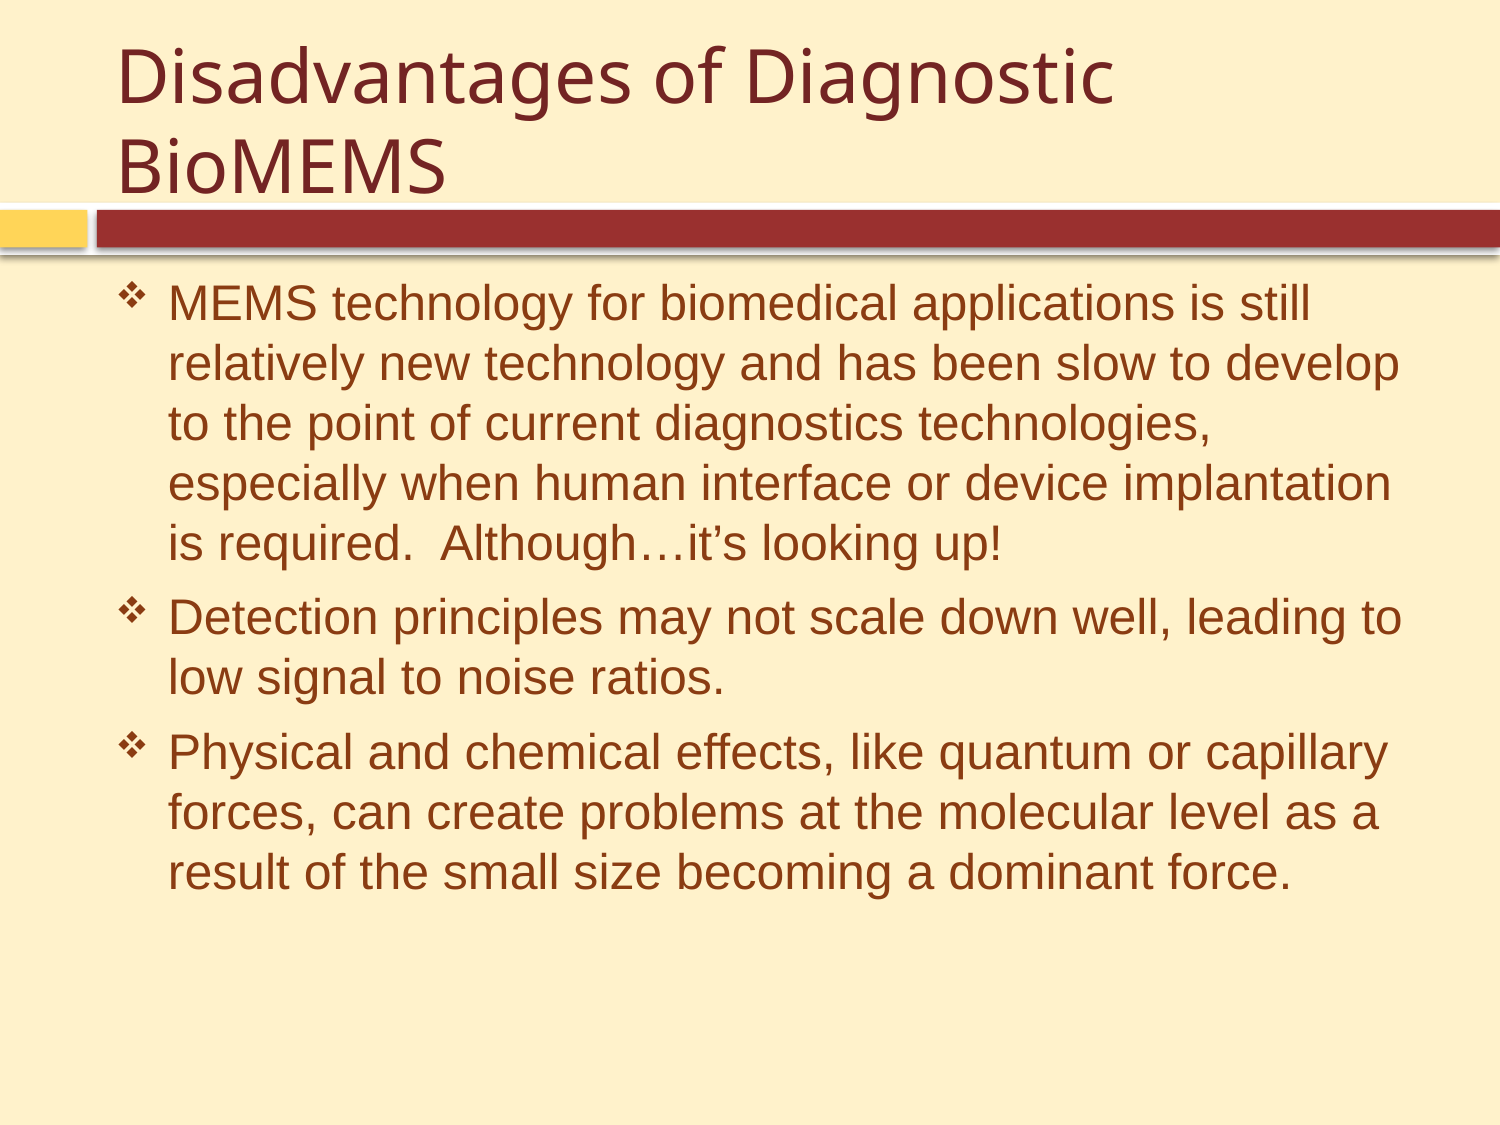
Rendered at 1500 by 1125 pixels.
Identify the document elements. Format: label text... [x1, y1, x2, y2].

list MEMS technology for biomedical applications is still relatively new technology and has been slow to develop to the point of current diagnostics technologies, especially when human interface or device implantation is required. Although…it’s looking up! Detection principles may not scale down well, leading to low signal to noise ratios. Physical and chemical effects, like quantum or capillary forces, can create problems at the molecular level as a result of the small size becoming a dominant force. [100, 262, 1438, 1000]
title Disadvantages of Diagnostic BioMEMS [100, 37, 1438, 200]
